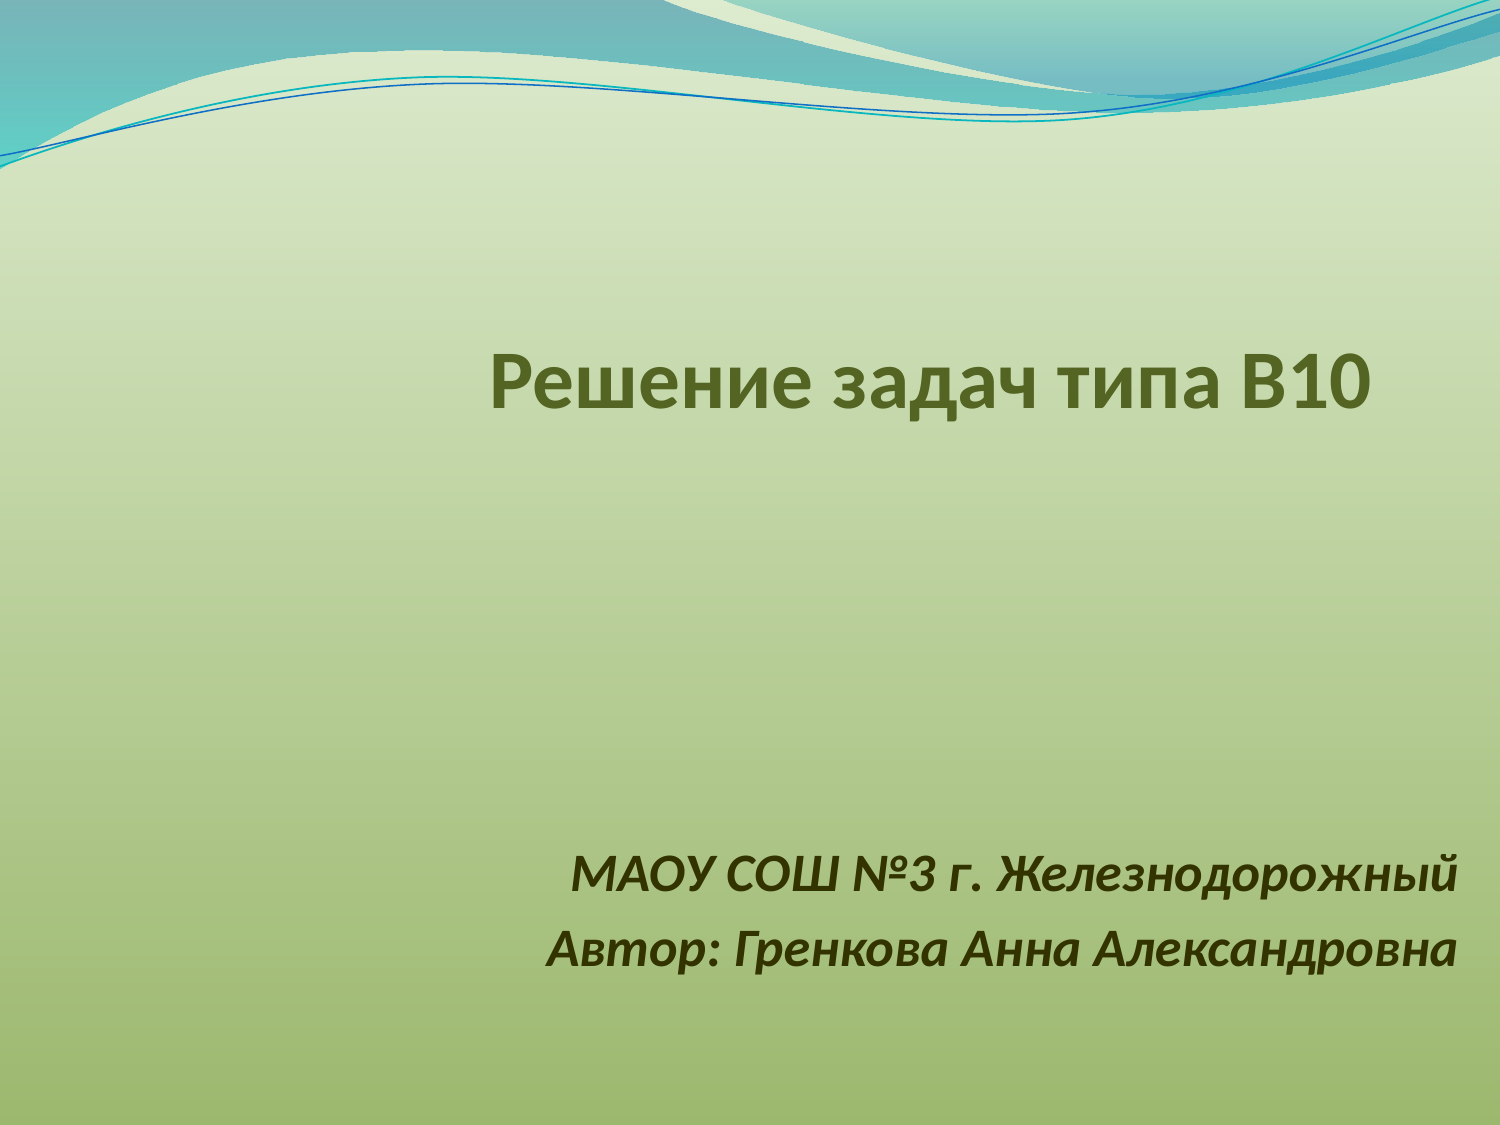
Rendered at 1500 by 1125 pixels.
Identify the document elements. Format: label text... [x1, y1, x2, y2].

title Решение задач типа В10 [87, 224, 1376, 525]
subtitle МАОУ СОШ №3 г. Железнодорожный Автор: Гренкова Анна Александровна [87, 829, 1470, 1031]
